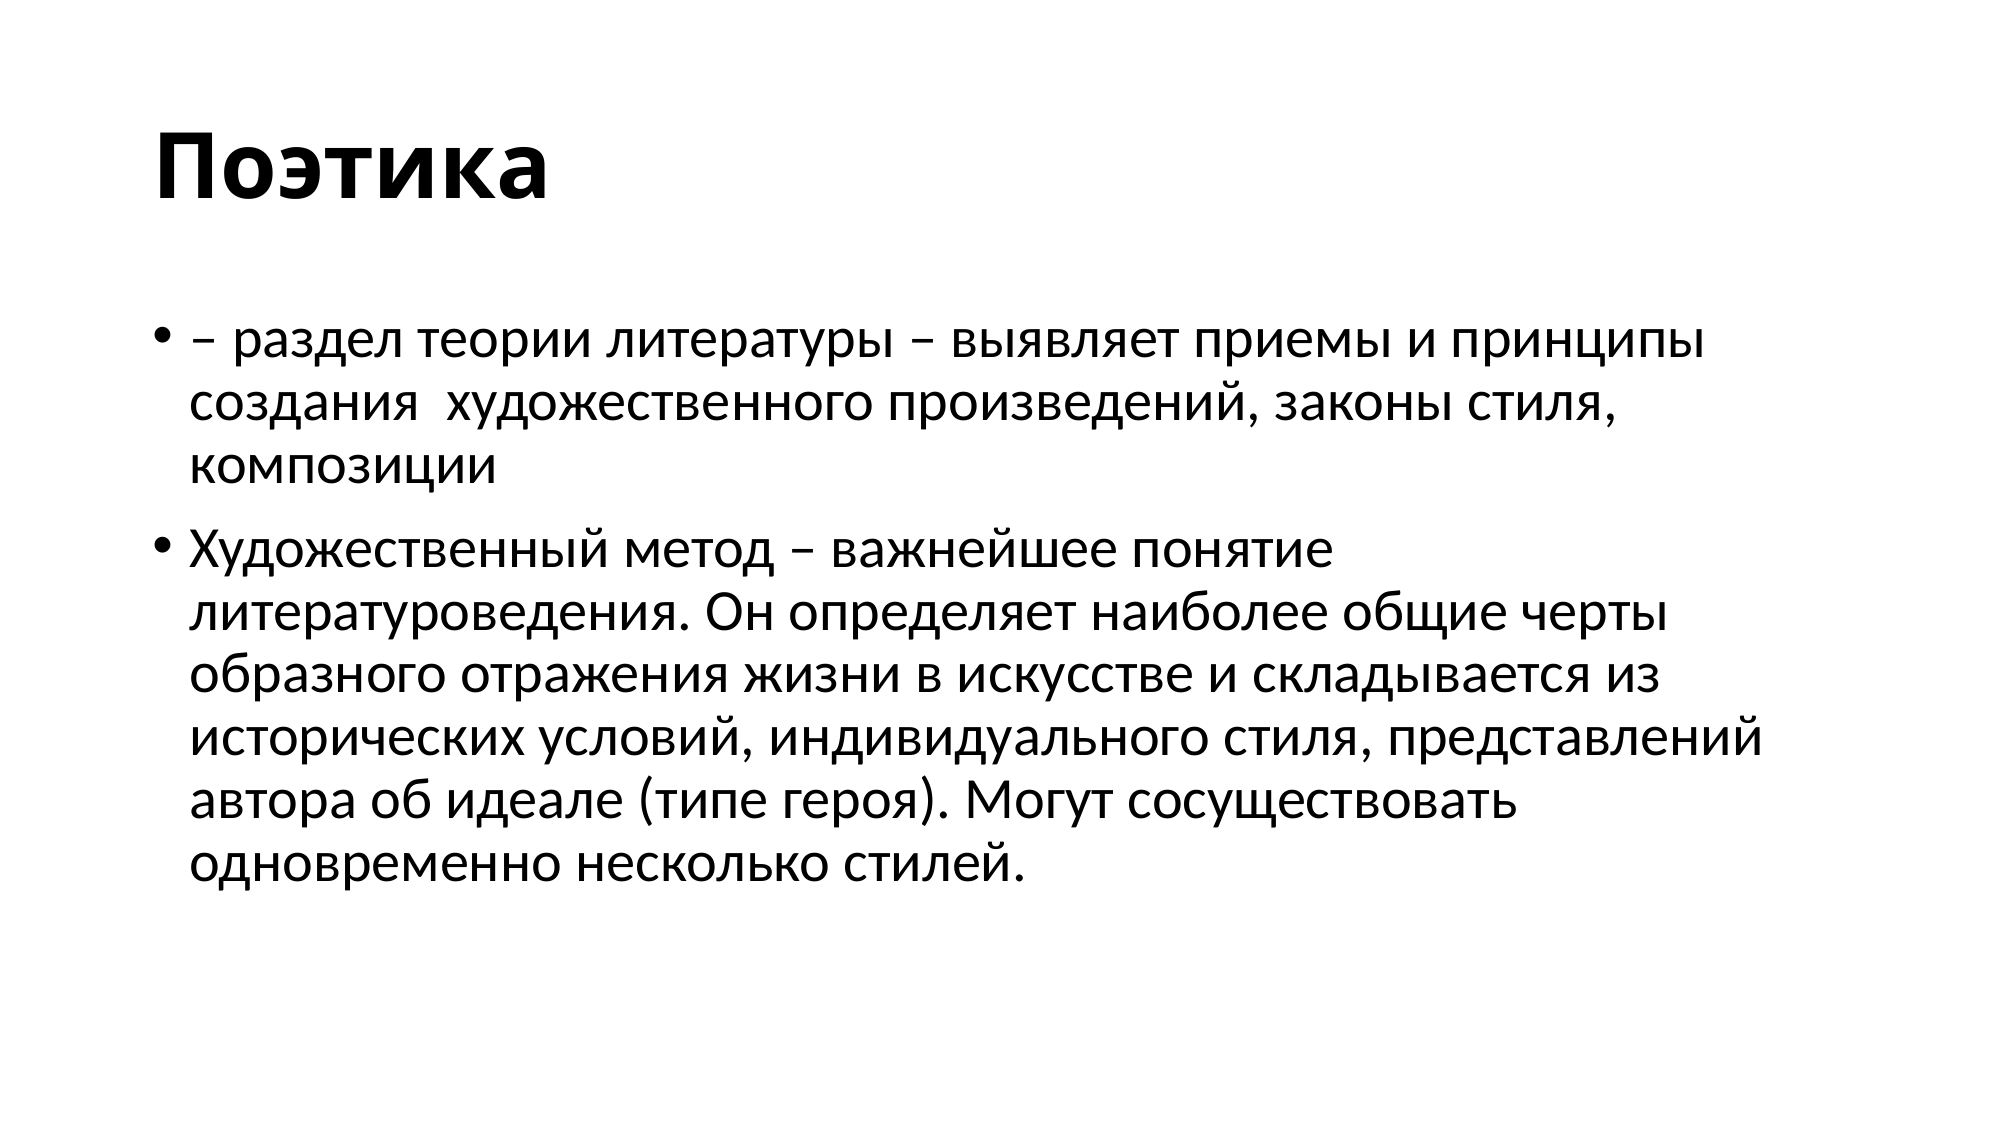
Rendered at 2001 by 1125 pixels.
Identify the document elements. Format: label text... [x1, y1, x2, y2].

title Поэтика [137, 59, 1863, 278]
list – раздел теории литературы – выявляет приемы и принципы создания художественного произведений, законы стиля, композиции Художественный метод – важнейшее понятие литературоведения. Он определяет наиболее общие черты образного отражения жизни в искусстве и складывается из исторических условий, индивидуального стиля, представлений автора об идеале (типе героя). Могут сосуществовать одновременно несколько стилей. [137, 299, 1863, 1014]
